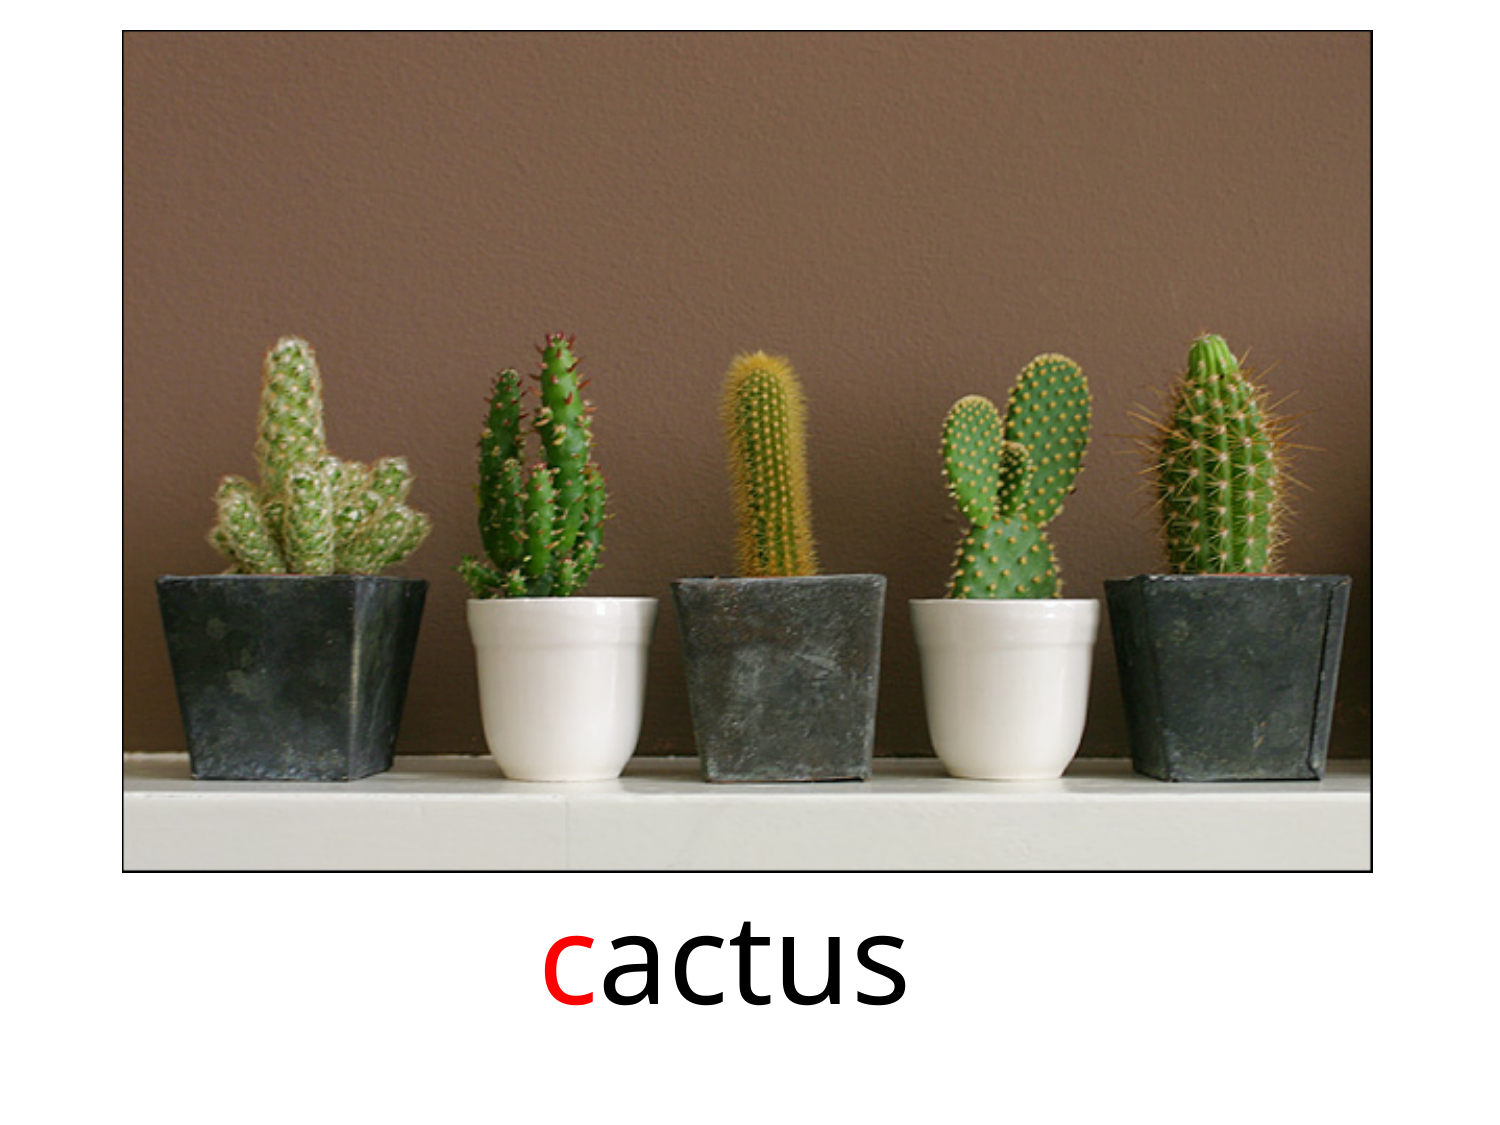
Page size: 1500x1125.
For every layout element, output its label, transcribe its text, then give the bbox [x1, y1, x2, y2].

picture [122, 30, 1373, 873]
text_box cactus [523, 881, 927, 1037]
